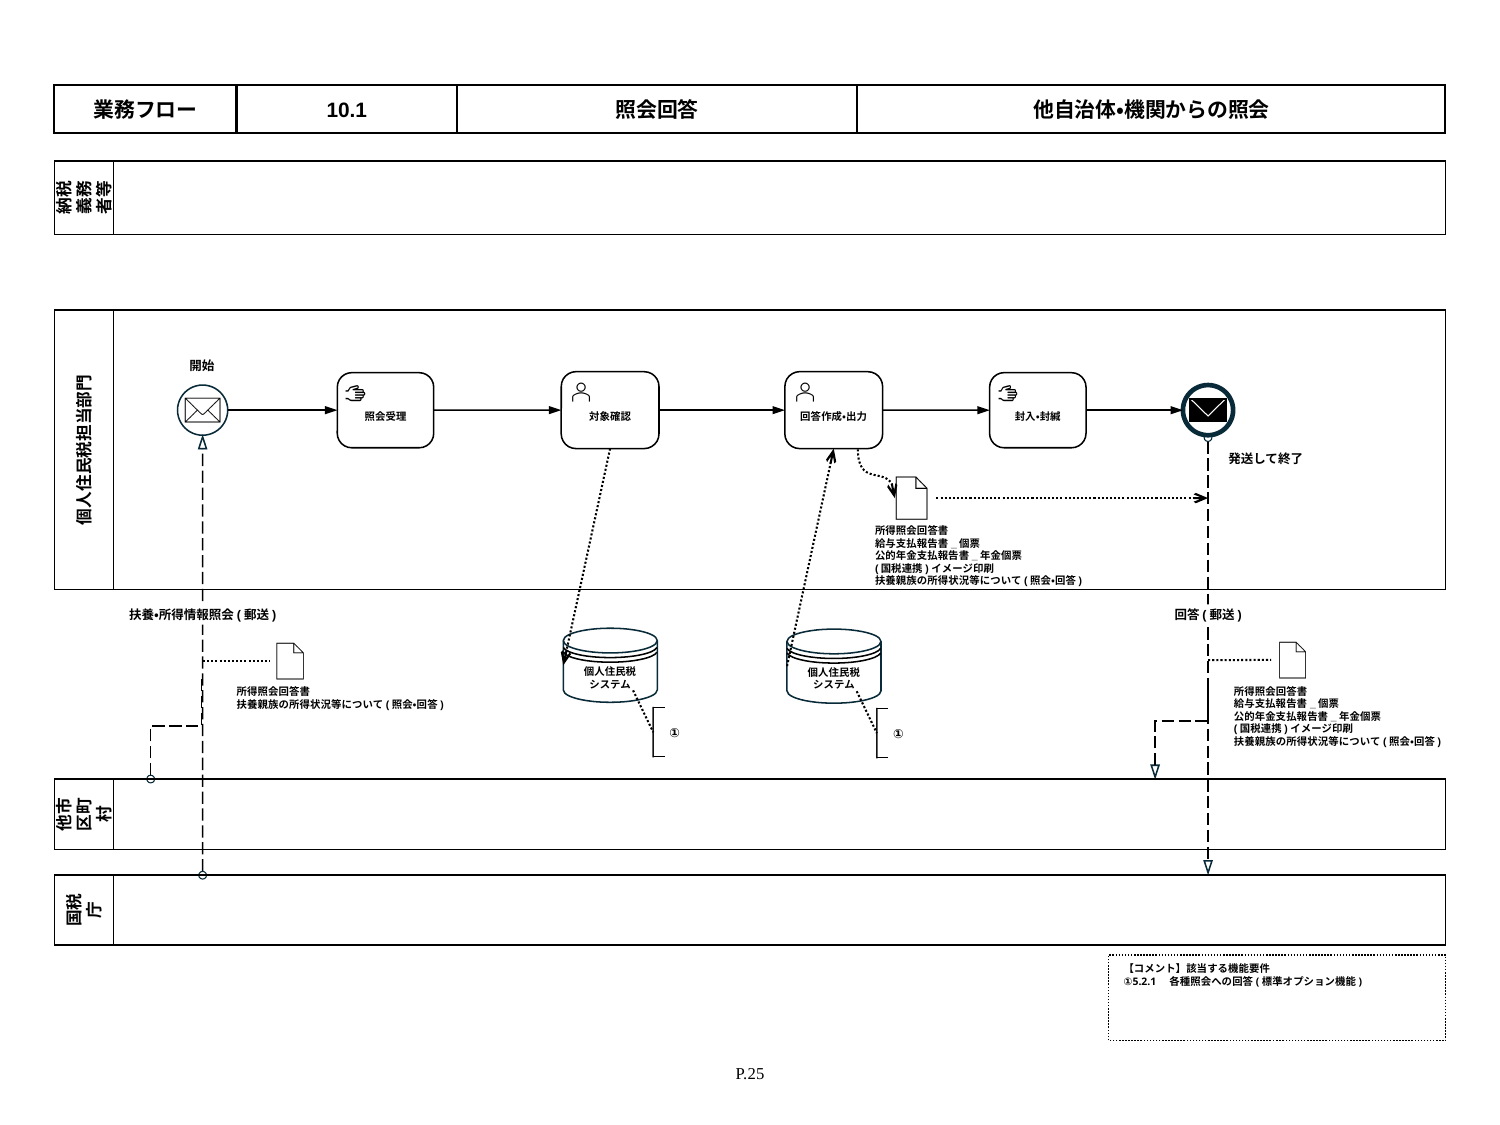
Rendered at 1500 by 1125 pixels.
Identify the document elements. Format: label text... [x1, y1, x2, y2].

picture [1270, 637, 1315, 682]
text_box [857, 448, 963, 588]
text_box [336, 372, 435, 449]
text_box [53, 309, 1447, 591]
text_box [1150, 591, 1213, 778]
text_box 所得照会回答書 給与支払報告書_個票 公的年金支払報告書_年金個票 (国税連携)イメージ印刷 扶養親族の所得状況等について(照会・回答) [1218, 676, 1480, 722]
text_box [176, 384, 229, 436]
text_box 【コメント】該当する機能要件 ①5.2.1 各種照会への回答(標準オプション機能) [1107, 953, 1447, 1042]
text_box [1150, 850, 1213, 874]
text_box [560, 371, 660, 450]
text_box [1182, 384, 1234, 436]
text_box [786, 628, 882, 704]
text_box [856, 690, 981, 759]
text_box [562, 627, 658, 703]
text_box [989, 372, 1087, 449]
text_box 回答(郵送) [1213, 603, 1267, 626]
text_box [53, 778, 1447, 850]
text_box 所得照会回答書 扶養親族の所得状況等について(照会・回答) [220, 676, 470, 722]
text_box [53, 160, 1447, 236]
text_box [146, 850, 207, 874]
slide_number P.25 [581, 1042, 919, 1103]
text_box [146, 591, 207, 778]
text_box 扶養・所得情報照会(郵送) [207, 603, 261, 626]
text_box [784, 371, 884, 450]
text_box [632, 689, 758, 758]
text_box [53, 84, 1447, 134]
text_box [53, 874, 1447, 946]
picture [268, 639, 312, 683]
